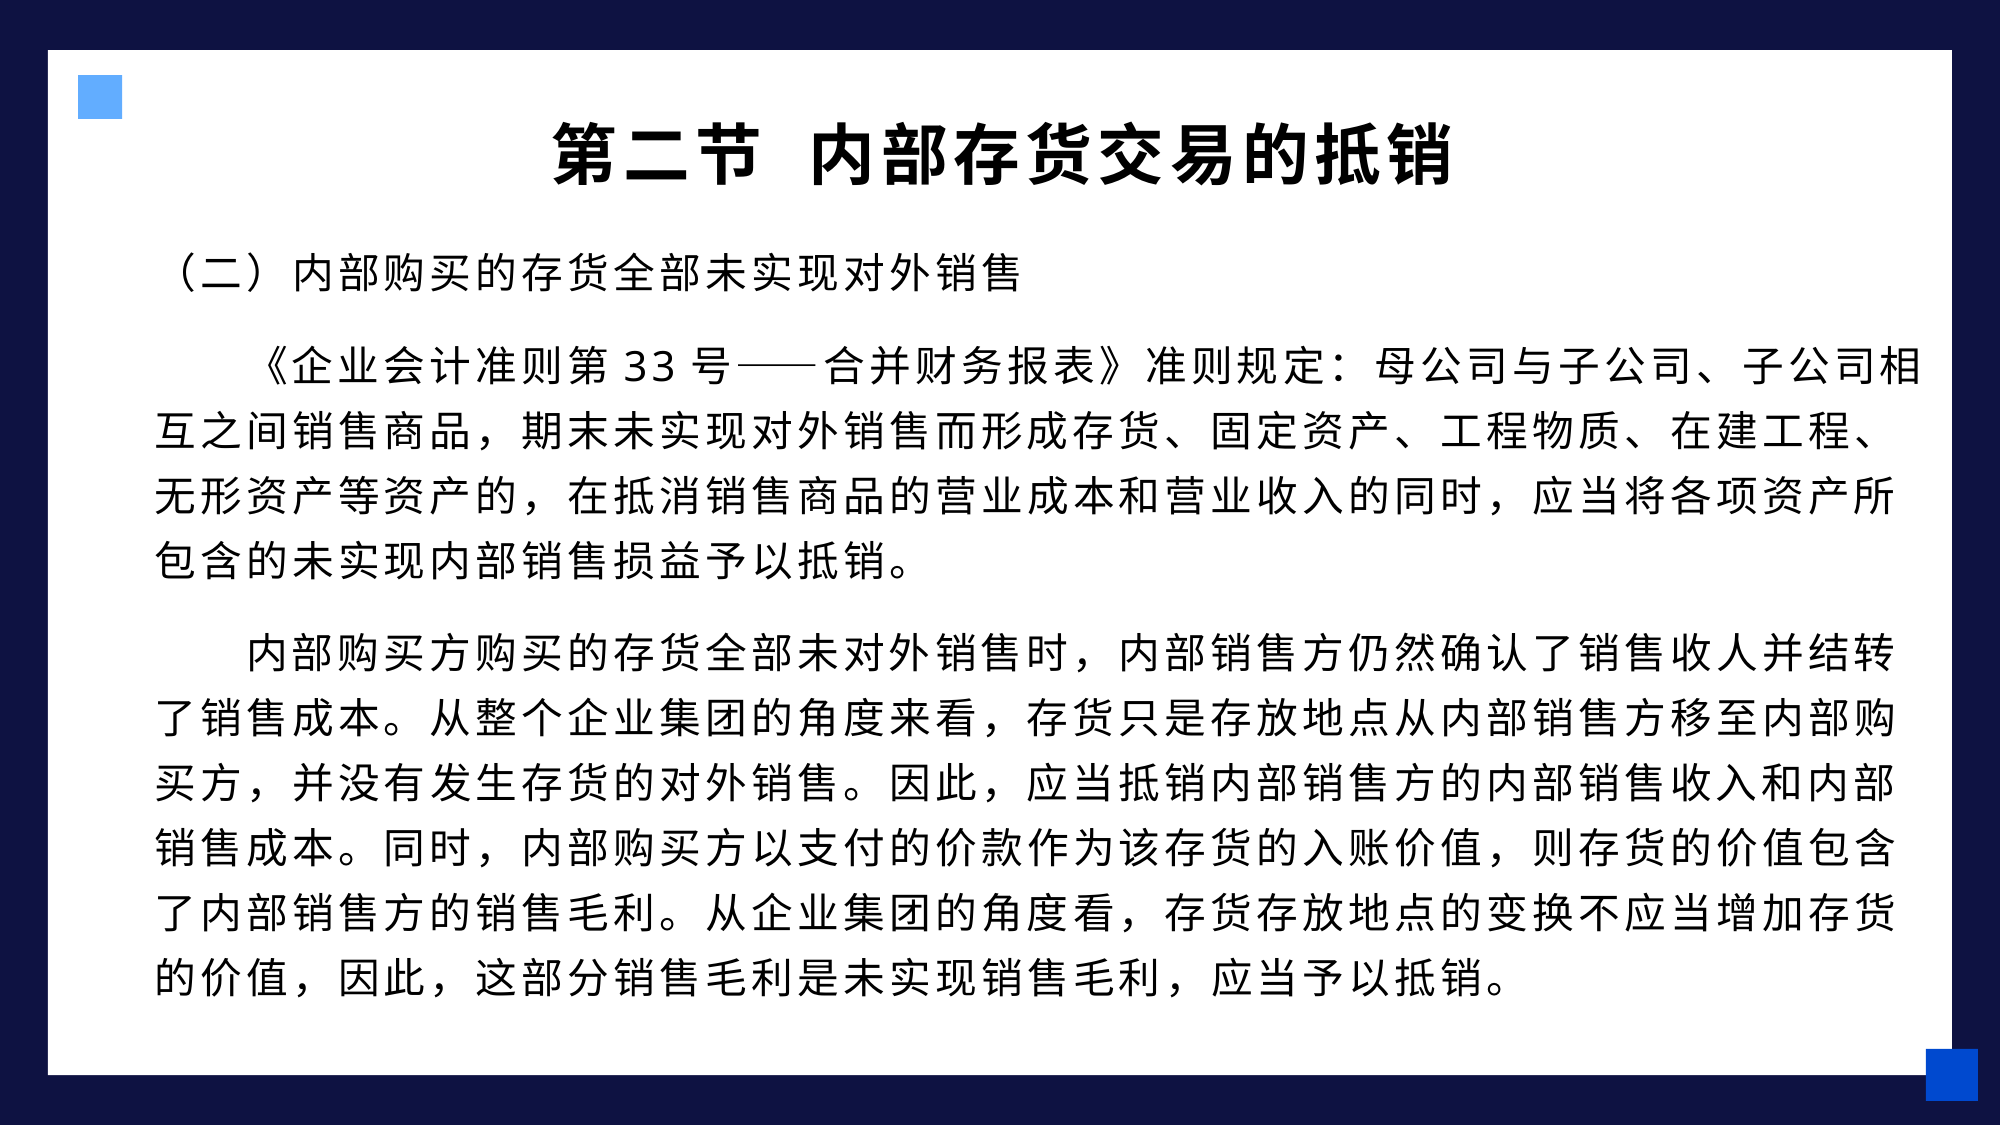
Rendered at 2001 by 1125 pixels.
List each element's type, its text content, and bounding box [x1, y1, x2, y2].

text_box 第二节 内部存货交易的抵销 [376, 42, 1625, 168]
list （二）内部购买的存货全部未实现对外销售 《企业会计准则第33号——合并财务报表》准则规定：母公司与子公司、子公司相互之间销售商品，期末未实现对外销售而形成存货、固定资产、工程物质、在建工程、无形资产等资产的，在抵消销售商品的营业成本和营业收入的同时，应当将各项资产所包含的未实现内部销售损益予以抵销。 内部购买方购买的存货全部未对外销售时，内部销售方仍然确认了销售收人并结转了销售成本。从整个企业集团的角度来看，存货只是存放地点从内部销售方移至内部购买方，并没有发生存货的对外销售。因此，应当抵销内部销售方的内部销售收入和内部销售成本。同时，内部购买方以支付的价款作为该存货的入账价值，则存货的价值包含了内部销售方的销售毛利。从企业集团的角度看，存货存放地点的变换不应当增加存货的价值，因此，这部分销售毛利是未实现销售毛利，应当予以抵销。 [137, 231, 1945, 797]
